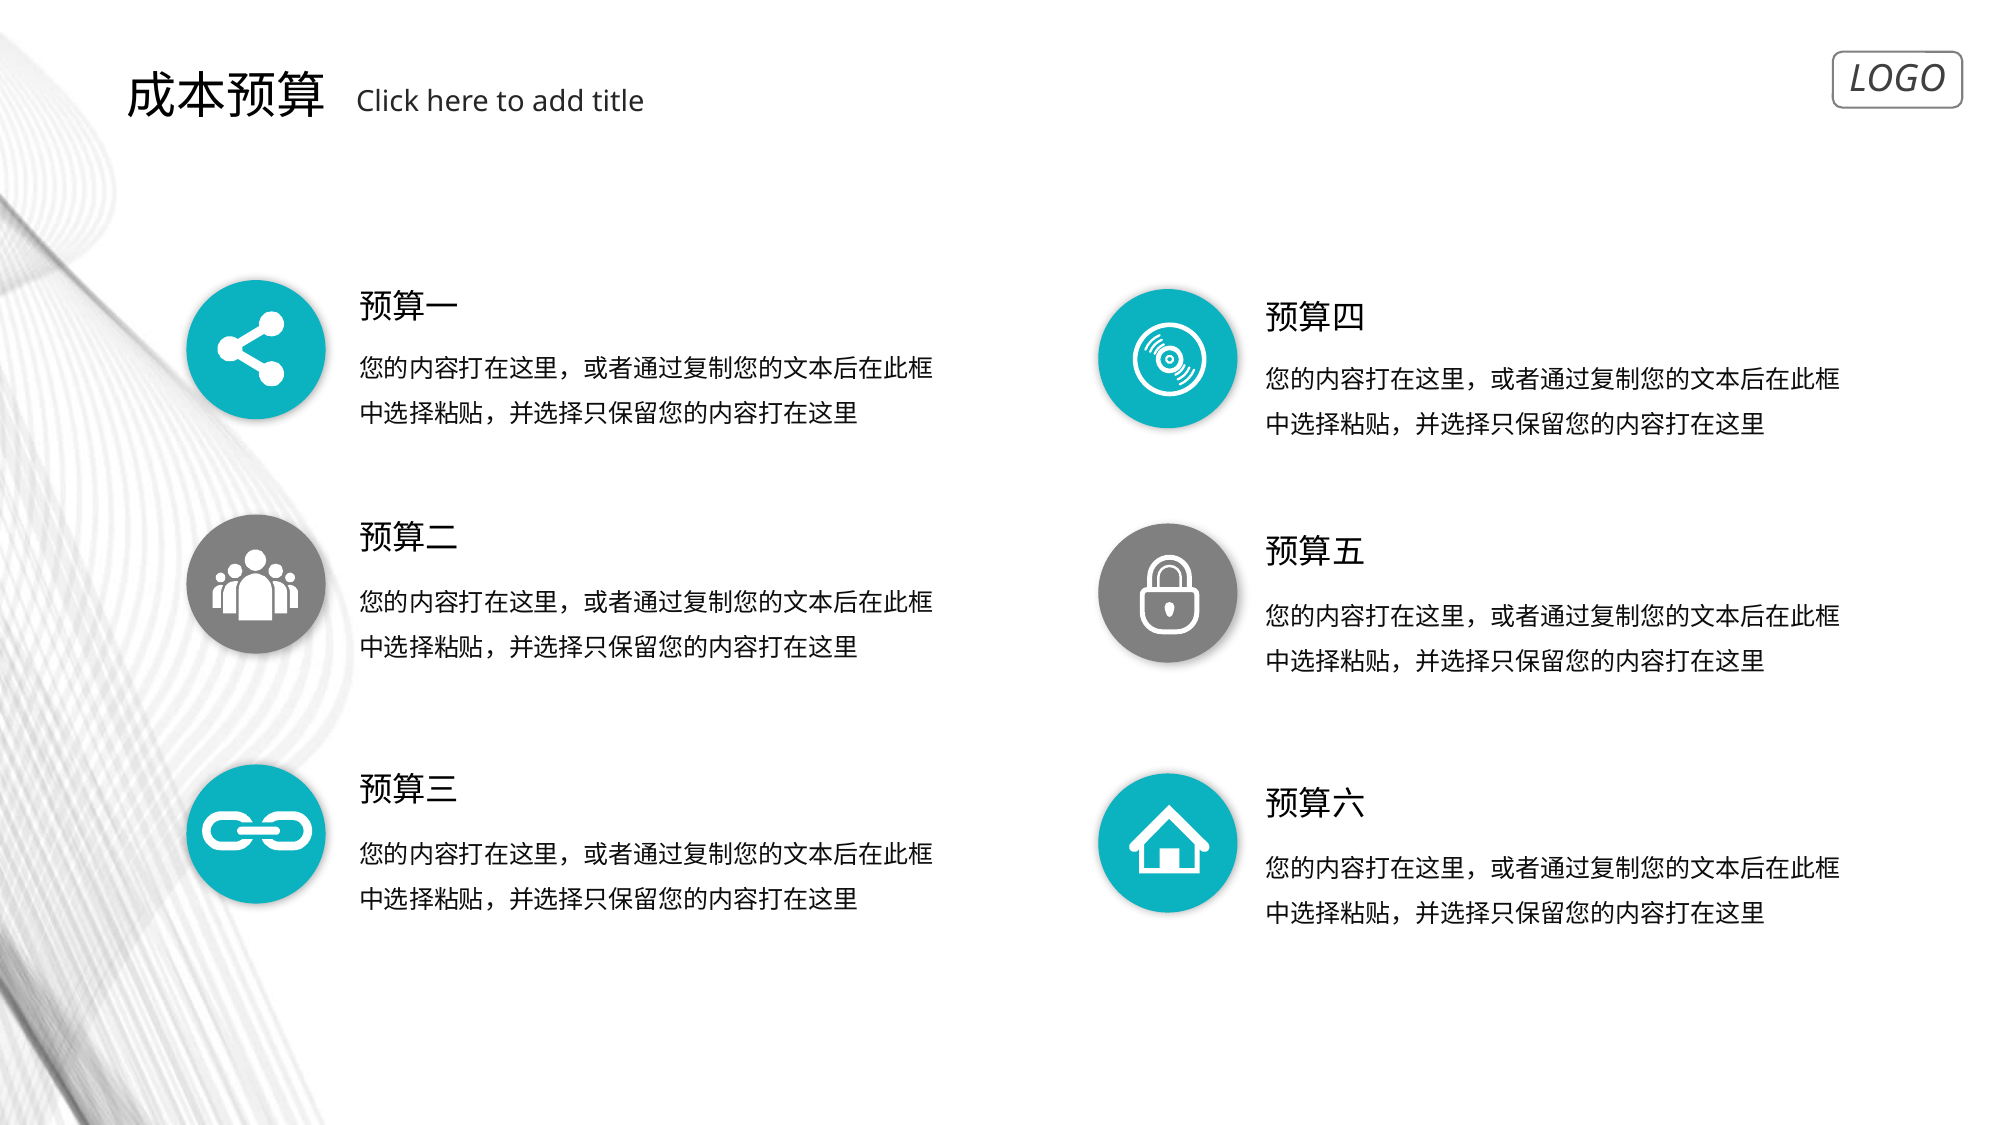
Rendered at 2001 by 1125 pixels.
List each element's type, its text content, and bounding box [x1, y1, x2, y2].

text_box 您的内容打在这里，或者通过复制您的文本后在此框中选择粘贴，并选择只保留您的内容打在这里 [1250, 830, 1860, 935]
text_box 预算三 [344, 760, 514, 815]
text_box 预算四 [1250, 289, 1421, 341]
text_box 您的内容打在这里，或者通过复制您的文本后在此框中选择粘贴，并选择只保留您的内容打在这里 [344, 329, 953, 435]
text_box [1098, 523, 1238, 663]
text_box 成本预算 [31, 55, 342, 131]
text_box Click here to add title [341, 68, 734, 125]
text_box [186, 764, 326, 904]
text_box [1098, 773, 1238, 913]
text_box 您的内容打在这里，或者通过复制您的文本后在此框中选择粘贴，并选择只保留您的内容打在这里 [1250, 578, 1860, 684]
text_box 预算六 [1250, 775, 1421, 830]
text_box 预算一 [344, 277, 514, 329]
text_box 预算二 [344, 508, 514, 564]
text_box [186, 514, 326, 654]
text_box 您的内容打在这里，或者通过复制您的文本后在此框中选择粘贴，并选择只保留您的内容打在这里 [344, 564, 953, 669]
text_box 预算五 [1250, 523, 1421, 578]
text_box 您的内容打在这里，或者通过复制您的文本后在此框中选择粘贴，并选择只保留您的内容打在这里 [1250, 341, 1860, 446]
text_box 您的内容打在这里，或者通过复制您的文本后在此框中选择粘贴，并选择只保留您的内容打在这里 [344, 815, 953, 921]
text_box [186, 280, 326, 420]
picture [0, 0, 2000, 1125]
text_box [1098, 289, 1238, 429]
